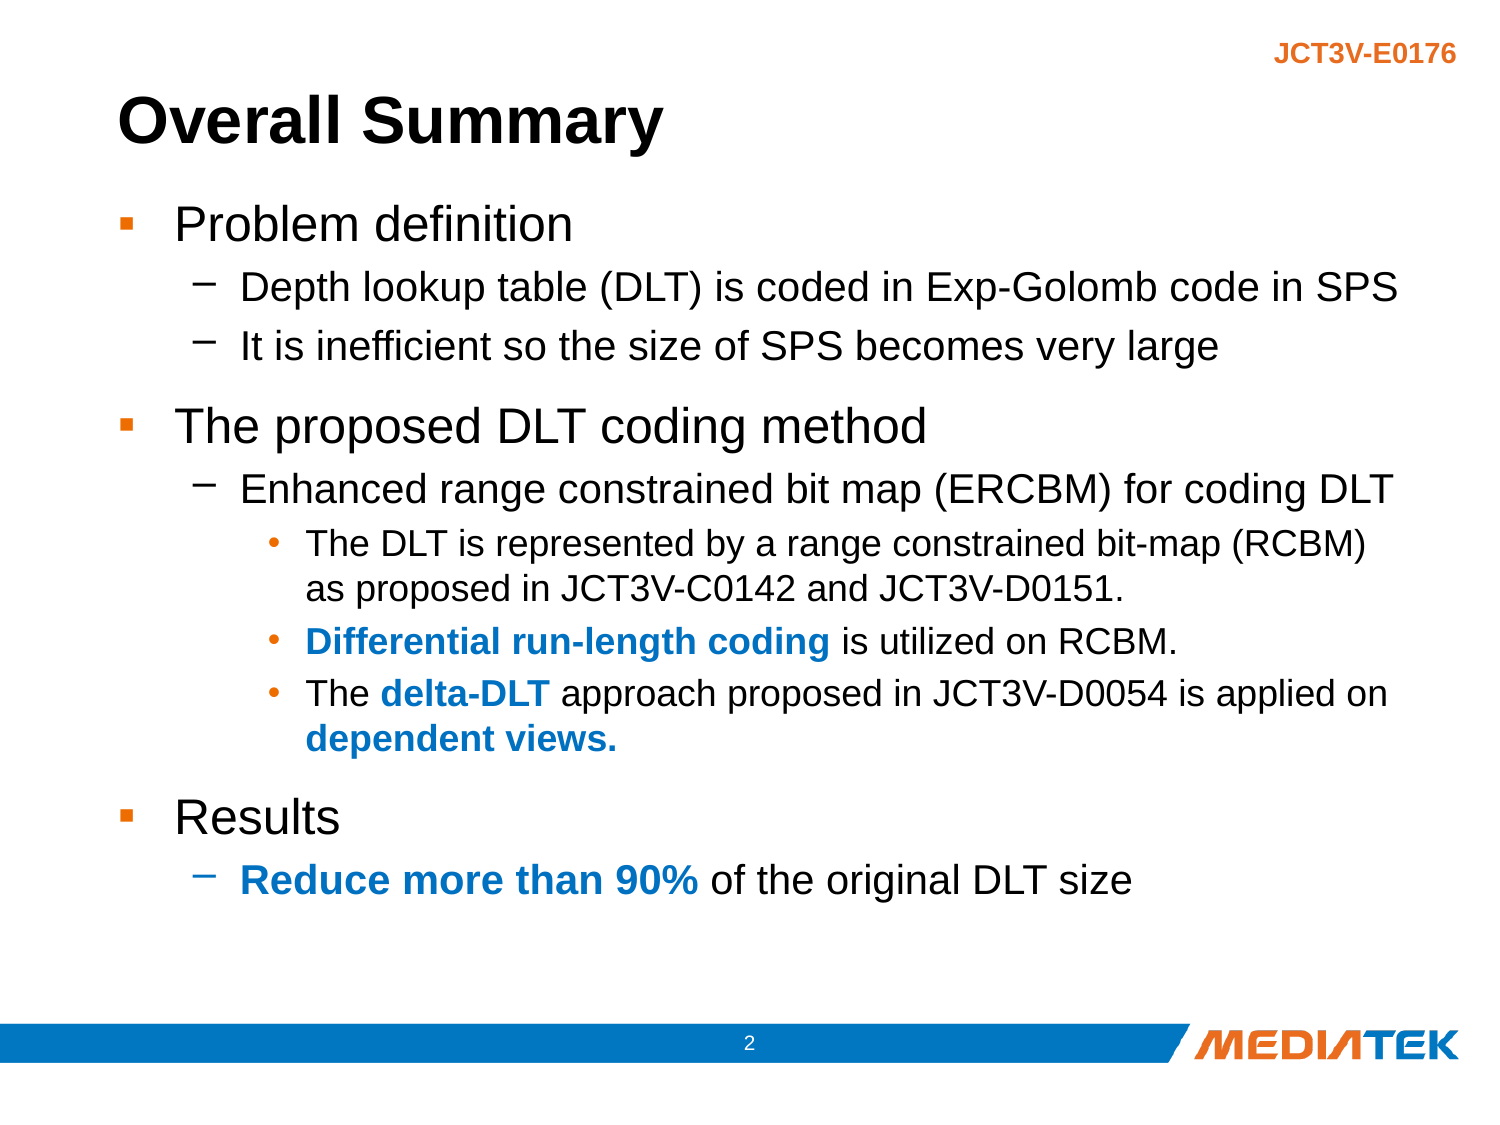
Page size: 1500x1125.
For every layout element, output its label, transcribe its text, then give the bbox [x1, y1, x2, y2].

picture [0, 1023, 711, 1063]
picture [789, 1023, 1459, 1063]
slide_number 1 [711, 1022, 789, 1090]
list Problem definition Depth lookup table (DLT) is coded in Exp-Golomb code in SPS It is inefficient so the size of SPS becomes very large The proposed DLT coding method Enhanced range constrained bit map (ERCBM) for coding DLT The DLT is represented by a range constrained bit-map (RCBM) as proposed in JCT3V-C0142 and JCT3V-D0151. Differential run-length coding is utilized on RCBM. The delta-DLT approach proposed in JCT3V-D0054 is applied on dependent views. Results Reduce more than 90% of the original DLT size [102, 184, 1425, 998]
title Overall Summary [101, 62, 1425, 172]
